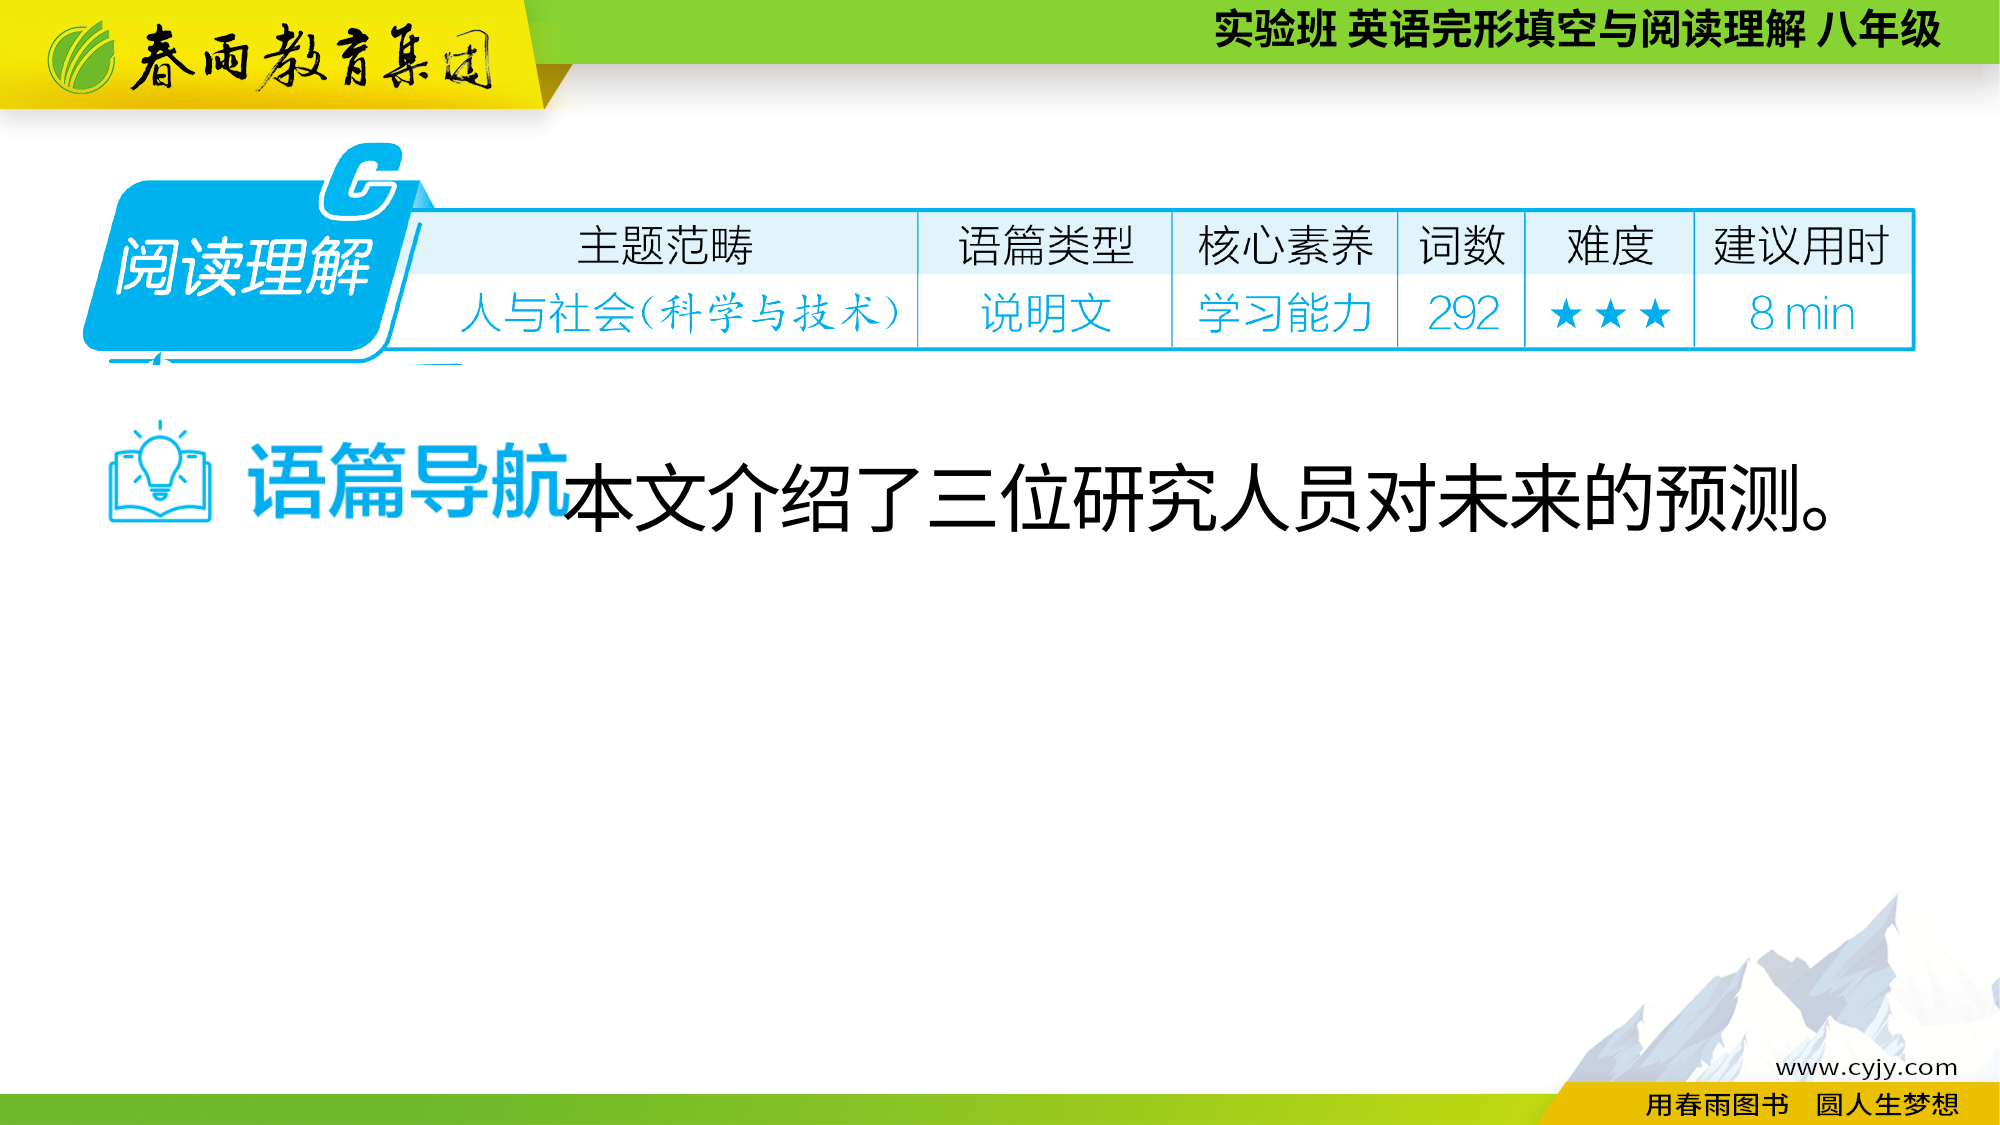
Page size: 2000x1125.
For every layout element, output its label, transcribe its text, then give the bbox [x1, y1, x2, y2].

list 本文介绍了三位研究人员对未来的预测。 [59, 399, 1944, 551]
picture [0, 0, 2000, 1125]
